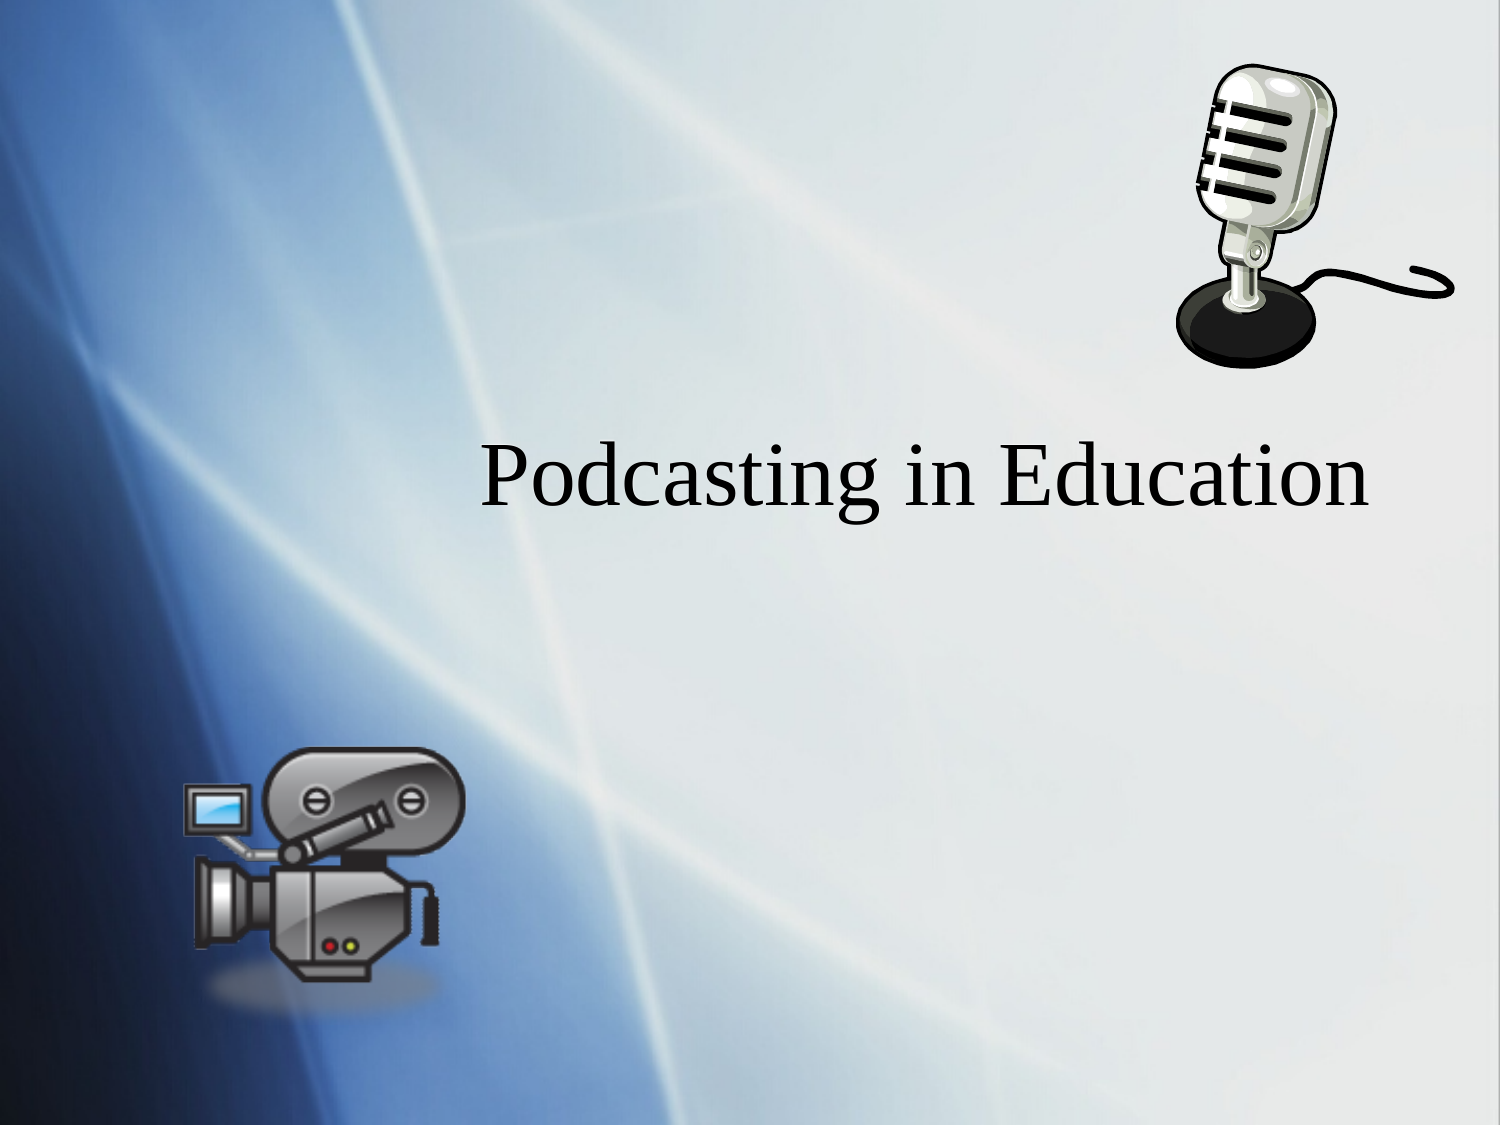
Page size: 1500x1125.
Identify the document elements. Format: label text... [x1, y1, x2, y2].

title Podcasting in Education [112, 374, 1388, 563]
picture [0, 0, 1500, 1125]
subtitle [337, 624, 1388, 913]
